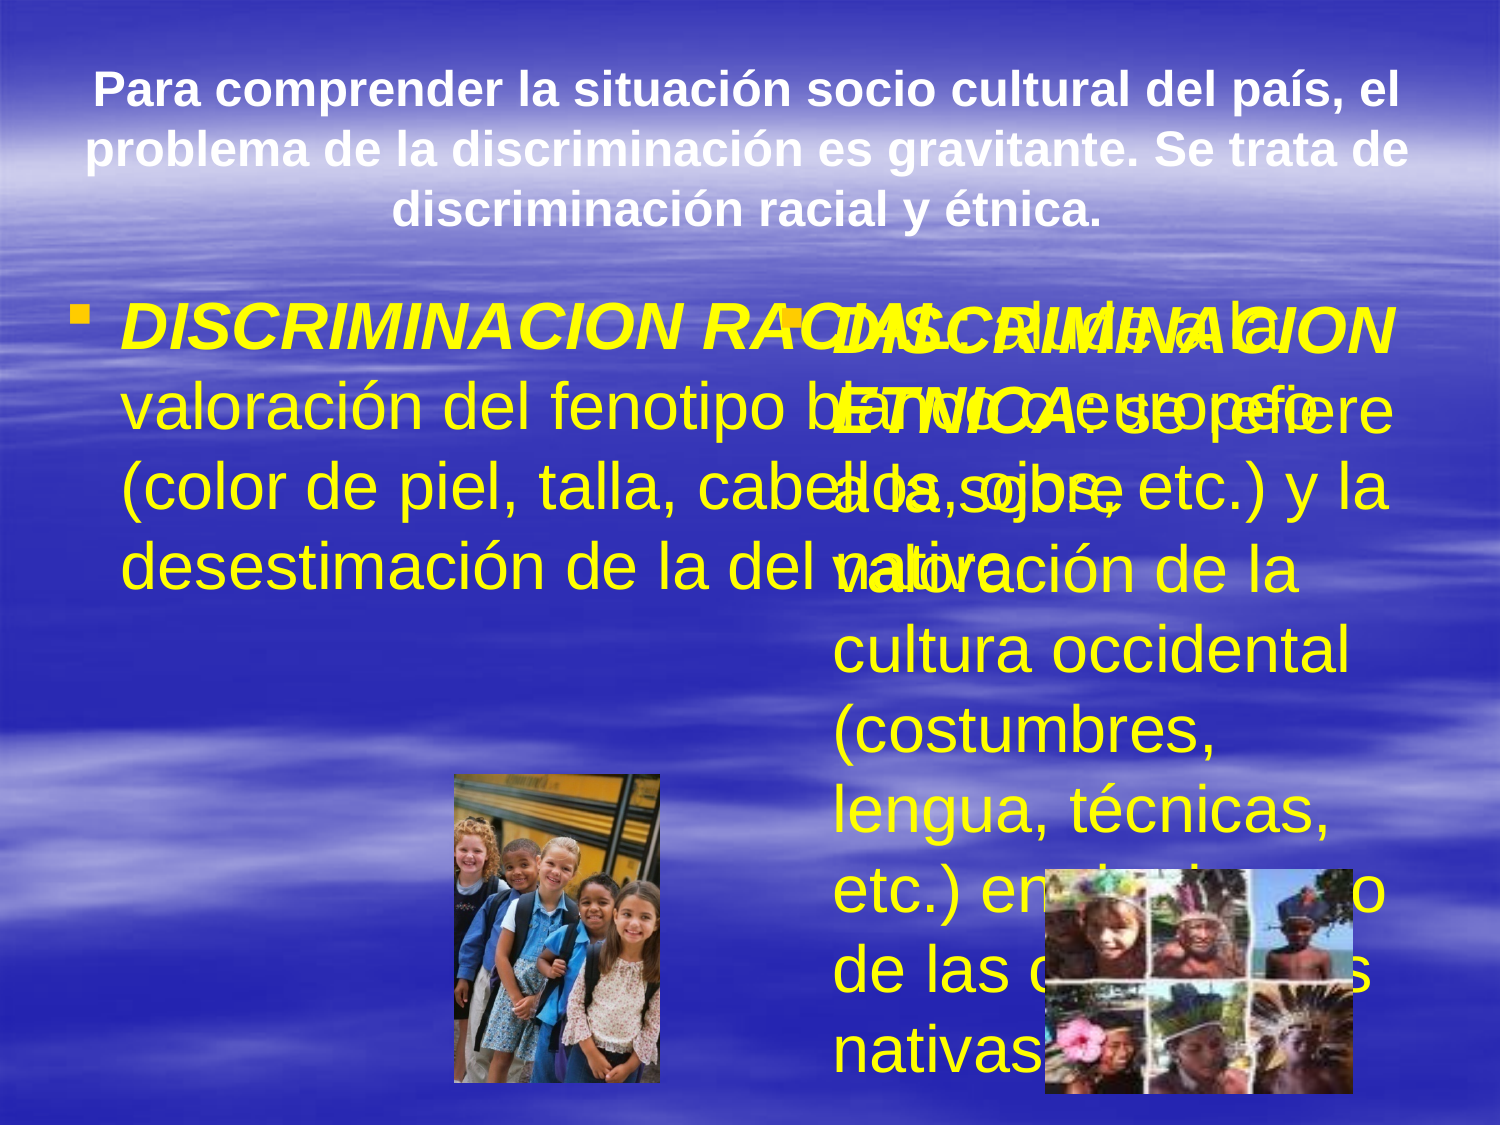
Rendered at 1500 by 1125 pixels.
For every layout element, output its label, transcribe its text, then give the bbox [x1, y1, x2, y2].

picture [454, 774, 660, 1083]
picture [1045, 869, 1353, 1095]
list DISCRIMINACION ETNICA: se refiere a la sobre valoración de la cultura occidental (costumbres, lengua, técnicas, etc.) en detrimento de las costumbres nativas. [761, 278, 1450, 870]
list DISCRIMINACION RACIAL: alude a la valoración del fenotipo blanco o europeo (color de piel, talla, cabellos, ojos, etc.) y la desestimación de la del nativo. [49, 274, 1451, 1001]
title Para comprender la situación socio cultural del país, el problema de la discriminación es gravitante. Se trata de discriminación racial y étnica. [49, 37, 1446, 256]
